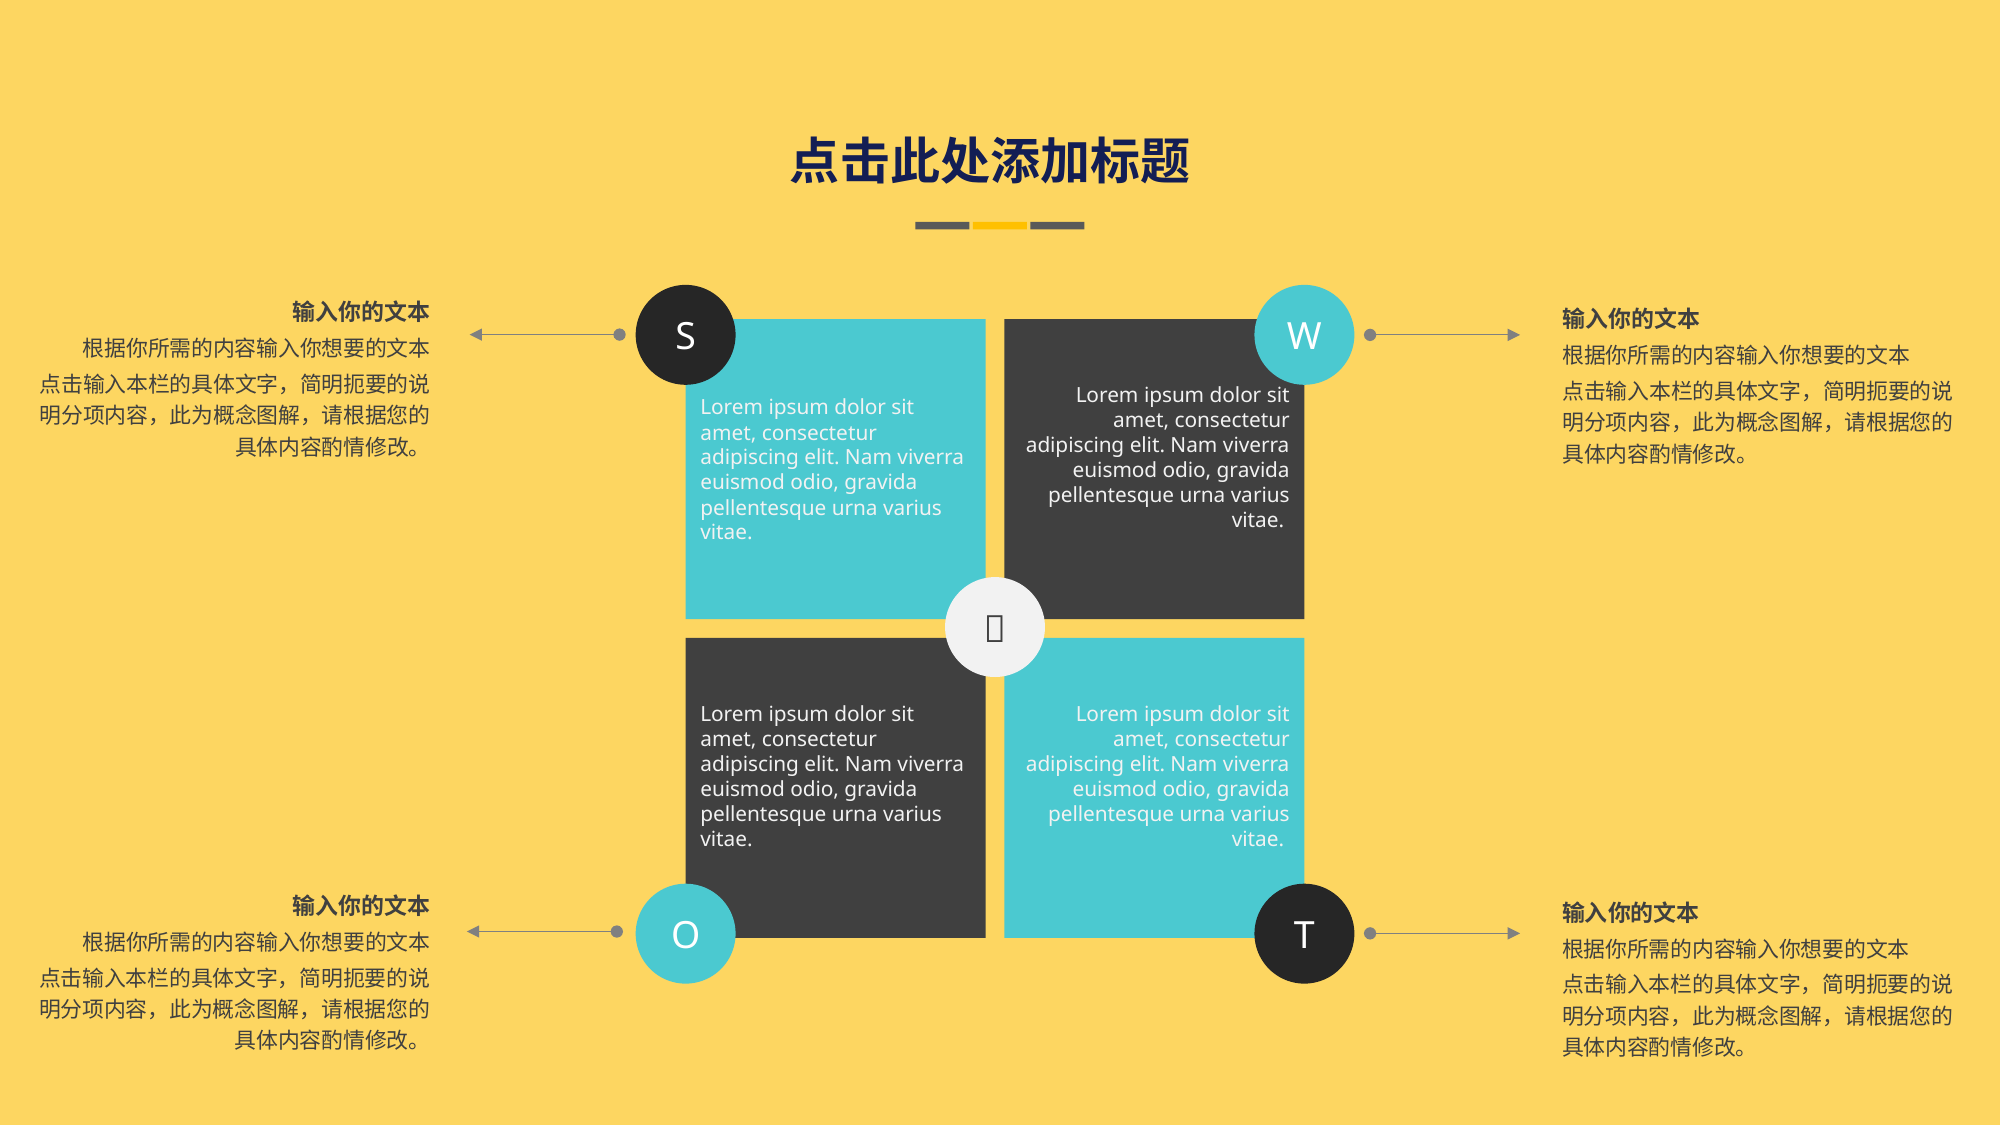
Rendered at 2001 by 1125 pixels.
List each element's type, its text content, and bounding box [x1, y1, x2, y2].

text_box 输入你的文本 根据你所需的内容输入你想要的文本 点击输入本栏的具体文字，简明扼要的说明分项内容，此为概念图解，请根据您的具体内容酌情修改。 [18, 283, 449, 469]
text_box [915, 221, 1085, 230]
text_box T [1253, 882, 1356, 985]
text_box 输入你的文本 根据你所需的内容输入你想要的文本 点击输入本栏的具体文字，简明扼要的说明分项内容，此为概念图解，请根据您的具体内容酌情修改。 [1544, 883, 1975, 1069]
text_box O [634, 882, 737, 985]
text_box 输入你的文本 根据你所需的内容输入你想要的文本 点击输入本栏的具体文字，简明扼要的说明分项内容，此为概念图解，请根据您的具体内容酌情修改。 [17, 876, 449, 1063]
text_box Lorem ipsum dolor sit amet, consectetur adipiscing elit. Nam viverra euismod odio, gravida pellentesque urna varius vitae. [1003, 637, 1305, 939]
text_box W [1253, 283, 1356, 386]
text_box 点击此处添加标题 [775, 116, 1225, 197]
text_box Lorem ipsum dolor sit amet, consectetur adipiscing elit. Nam viverra euismod odio, gravida pellentesque urna varius vitae. [1003, 318, 1305, 620]
text_box 输入你的文本 根据你所需的内容输入你想要的文本 点击输入本栏的具体文字，简明扼要的说明分项内容，此为概念图解，请根据您的具体内容酌情修改。 [1544, 290, 1976, 476]
text_box S [634, 283, 737, 386]
text_box  [944, 576, 1047, 679]
text_box Lorem ipsum dolor sit amet, consectetur adipiscing elit. Nam viverra euismod odio, gravida pellentesque urna varius vitae. [685, 637, 987, 939]
text_box Lorem ipsum dolor sit amet, consectetur adipiscing elit. Nam viverra euismod odio, gravida pellentesque urna varius vitae. [685, 318, 987, 620]
